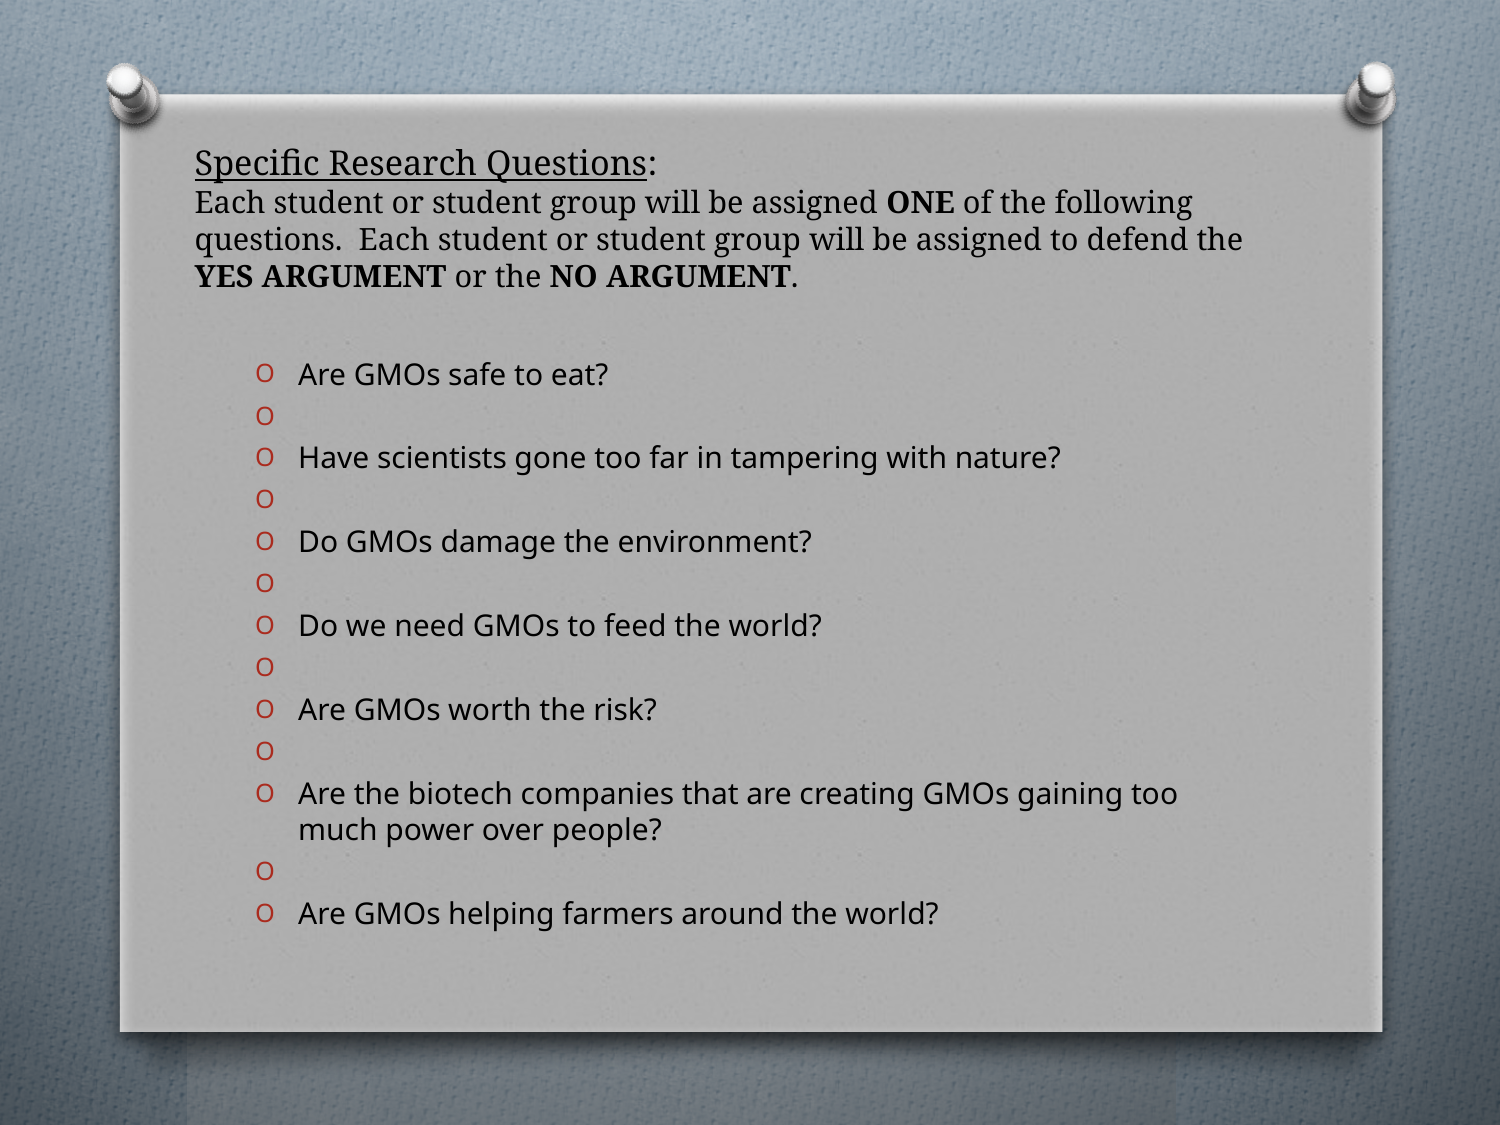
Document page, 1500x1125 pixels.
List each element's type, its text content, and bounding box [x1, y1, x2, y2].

title Specific Research Questions: Each student or student group will be assigned ONE of the following questions. Each student or student group will be assigned to defend the YES ARGUMENT or the NO ARGUMENT. [179, 134, 1323, 338]
picture [1317, 35, 1439, 156]
picture [75, 29, 198, 153]
list Are GMOs safe to eat? Have scientists gone too far in tampering with nature? Do GMOs damage the environment? Do we need GMOs to feed the world? Are GMOs worth the risk? Are the biotech companies that are creating GMOs gaining too much power over people? Are GMOs helping farmers around the world? [240, 347, 1257, 939]
